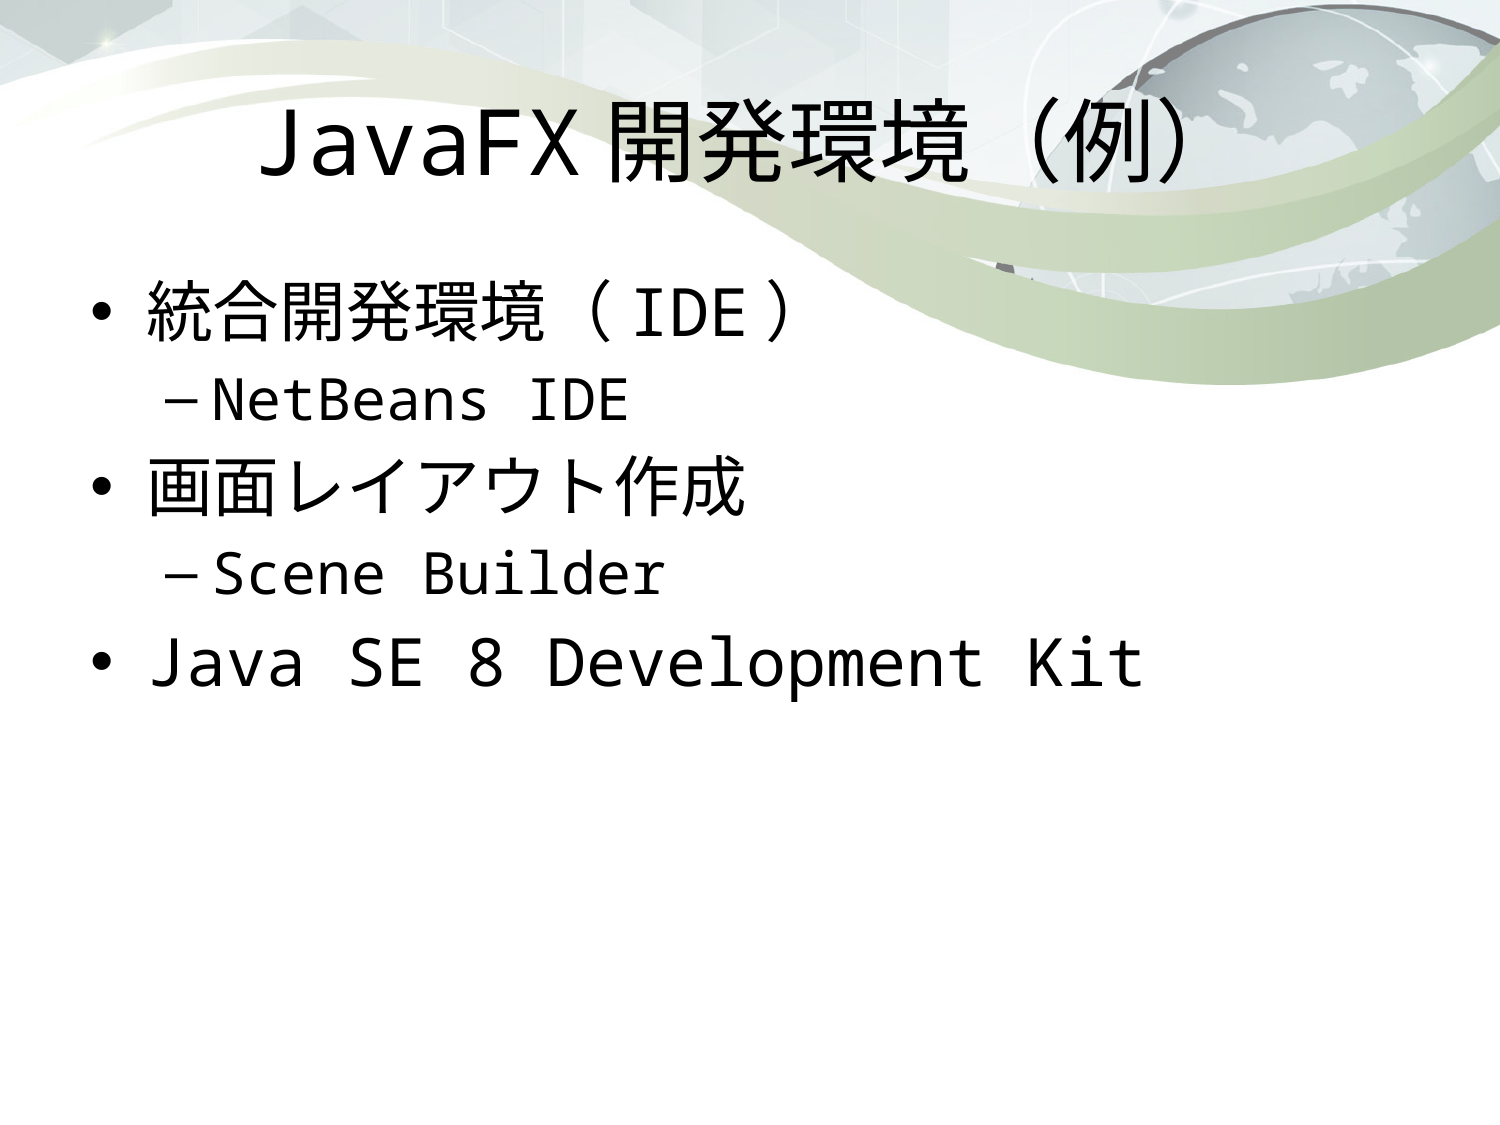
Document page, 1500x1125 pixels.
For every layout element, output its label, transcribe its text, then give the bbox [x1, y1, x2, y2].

list 統合開発環境（IDE） NetBeans IDE 画面レイアウト作成 Scene Builder Java SE 8 Development Kit [75, 262, 1425, 1005]
title JavaFX開発環境（例） [75, 45, 1425, 233]
